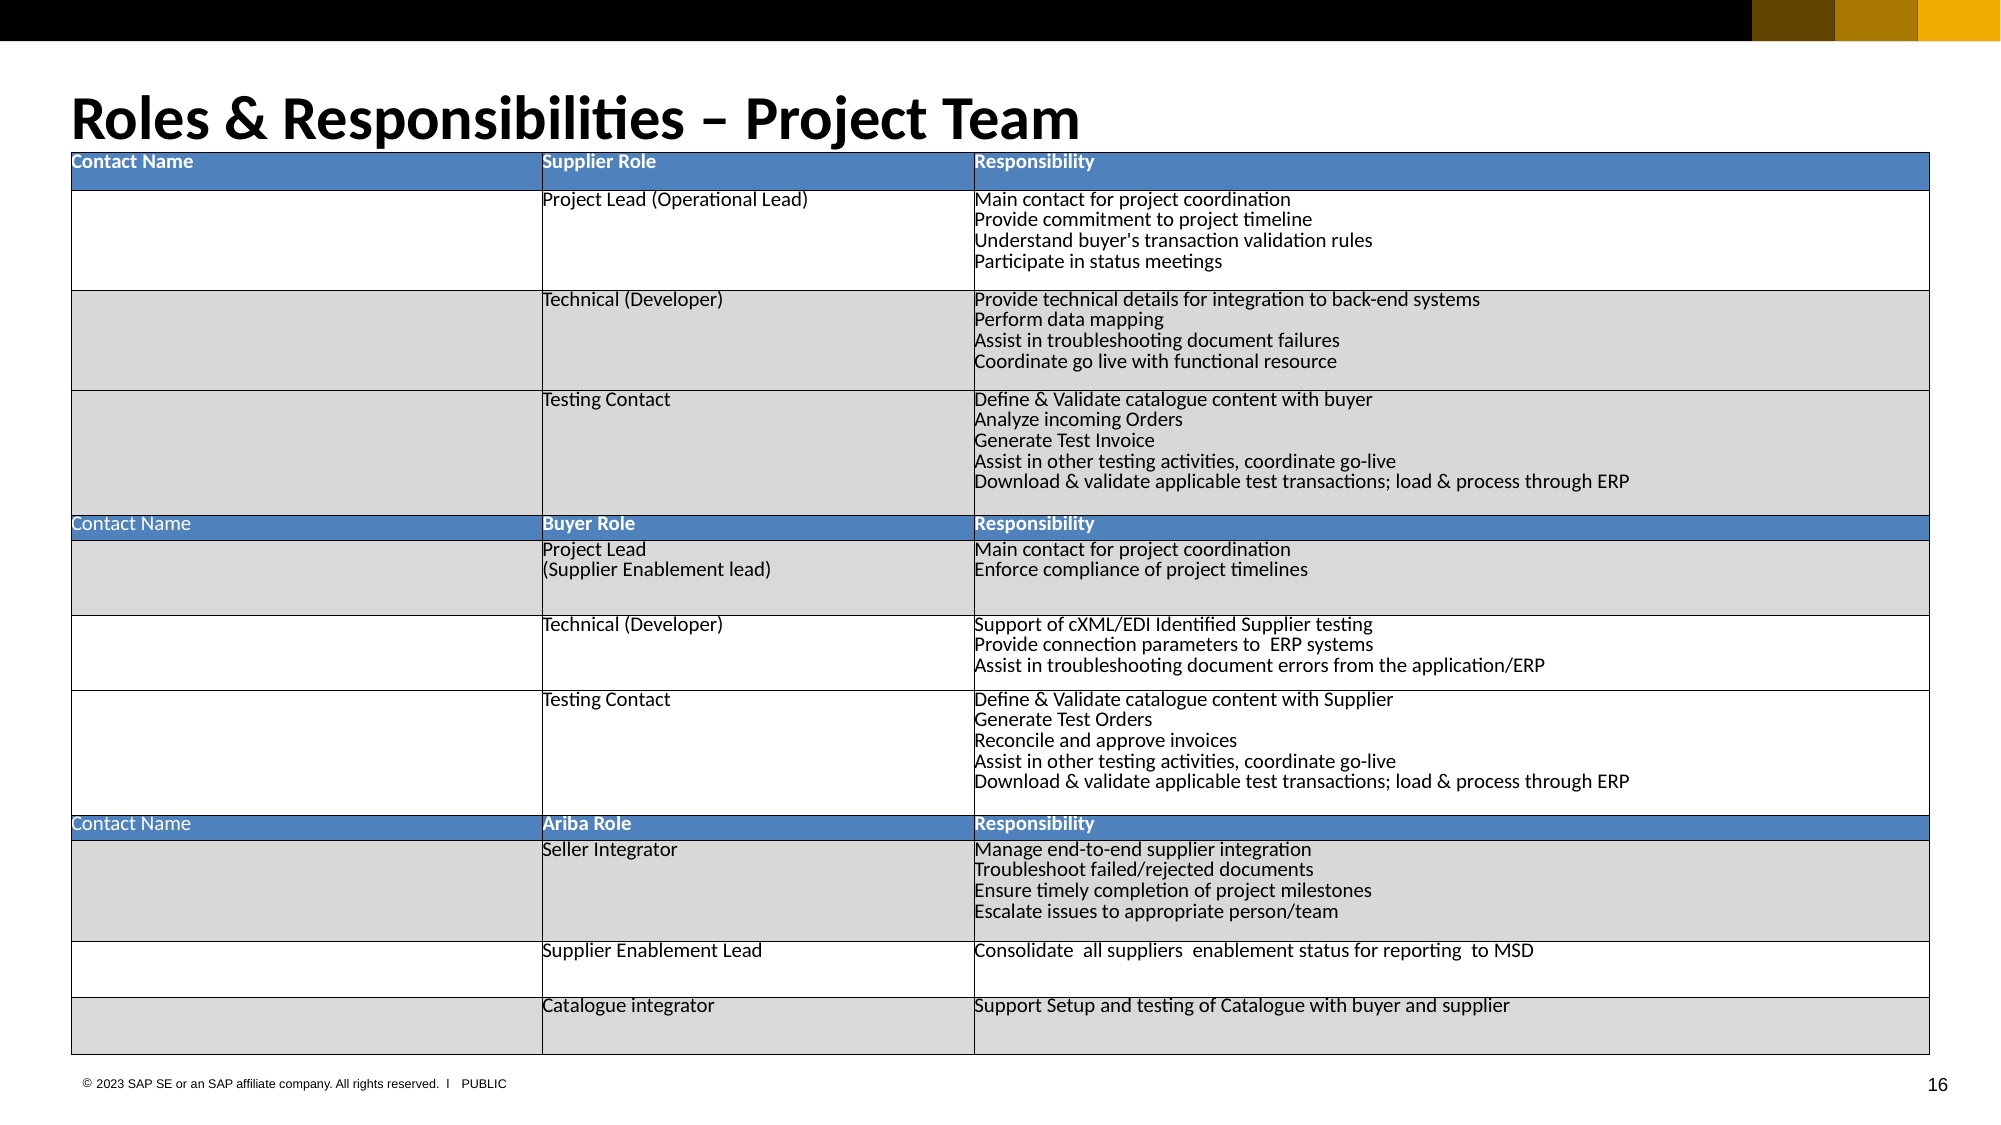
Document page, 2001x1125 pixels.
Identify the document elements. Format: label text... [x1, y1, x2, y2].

table_cell Manage end-to-end supplier integration Troubleshoot failed/rejected documents Ensure timely completion of project milestones Escalate issues to appropriate person/team [975, 841, 1929, 941]
table_cell Project Lead (Operational Lead) [543, 191, 974, 290]
table_cell [72, 541, 542, 615]
table_header Contact Name [72, 153, 542, 190]
table_header Responsibility [975, 153, 1929, 190]
table_cell Catalogue integrator [543, 998, 974, 1054]
table_cell Technical (Developer) [543, 616, 974, 690]
table_cell Seller Integrator [543, 841, 974, 941]
table_cell Main contact for project coordination Enforce compliance of project timelines [975, 541, 1929, 615]
table_cell Provide technical details for integration to back-end systems Perform data mapping Assist in troubleshooting document failures Coordinate go live with functional resource [975, 291, 1929, 390]
table_cell Responsibility [975, 516, 1929, 540]
table_header Supplier Role [543, 153, 974, 190]
table_cell [72, 191, 542, 290]
table_cell Responsibility [975, 816, 1929, 840]
table_cell [72, 291, 542, 390]
table_cell [72, 942, 542, 997]
table_cell Ariba Role [543, 816, 974, 840]
table_cell [72, 616, 542, 690]
table_cell Technical (Developer) [543, 291, 974, 390]
table_cell Consolidate all suppliers enablement status for reporting to MSD [975, 942, 1929, 997]
table_cell [72, 841, 542, 941]
table_cell Define & Validate catalogue content with buyer Analyze incoming Orders Generate Test Invoice Assist in other testing activities, coordinate go-live Download & validate applicable test transactions; load & process through ERP [975, 391, 1929, 515]
table_cell [72, 691, 542, 815]
table_cell Testing Contact [543, 391, 974, 515]
table_cell Supplier Enablement Lead [543, 942, 974, 997]
table_cell Support of cXML/EDI Identified Supplier testing Provide connection parameters to ERP systems Assist in troubleshooting document errors from the application/ERP [975, 616, 1929, 690]
table_cell [72, 391, 542, 515]
table_cell Support Setup and testing of Catalogue with buyer and supplier [975, 998, 1929, 1054]
table_cell Buyer Role [543, 516, 974, 540]
table_cell Project Lead (Supplier Enablement lead) [543, 541, 974, 615]
table_cell Main contact for project coordination Provide commitment to project timeline Understand buyer's transaction validation rules Participate in status meetings [975, 191, 1929, 290]
table_cell Testing Contact [543, 691, 974, 815]
table_cell [72, 998, 542, 1054]
text_box Roles & Responsibilities – Project Team [71, 76, 1907, 152]
table_cell Contact Name [72, 816, 542, 840]
table_cell Define & Validate catalogue content with Supplier Generate Test Orders Reconcile and approve invoices Assist in other testing activities, coordinate go-live Download & validate applicable test transactions; load & process through ERP [975, 691, 1929, 815]
table_cell Contact Name [72, 516, 542, 540]
